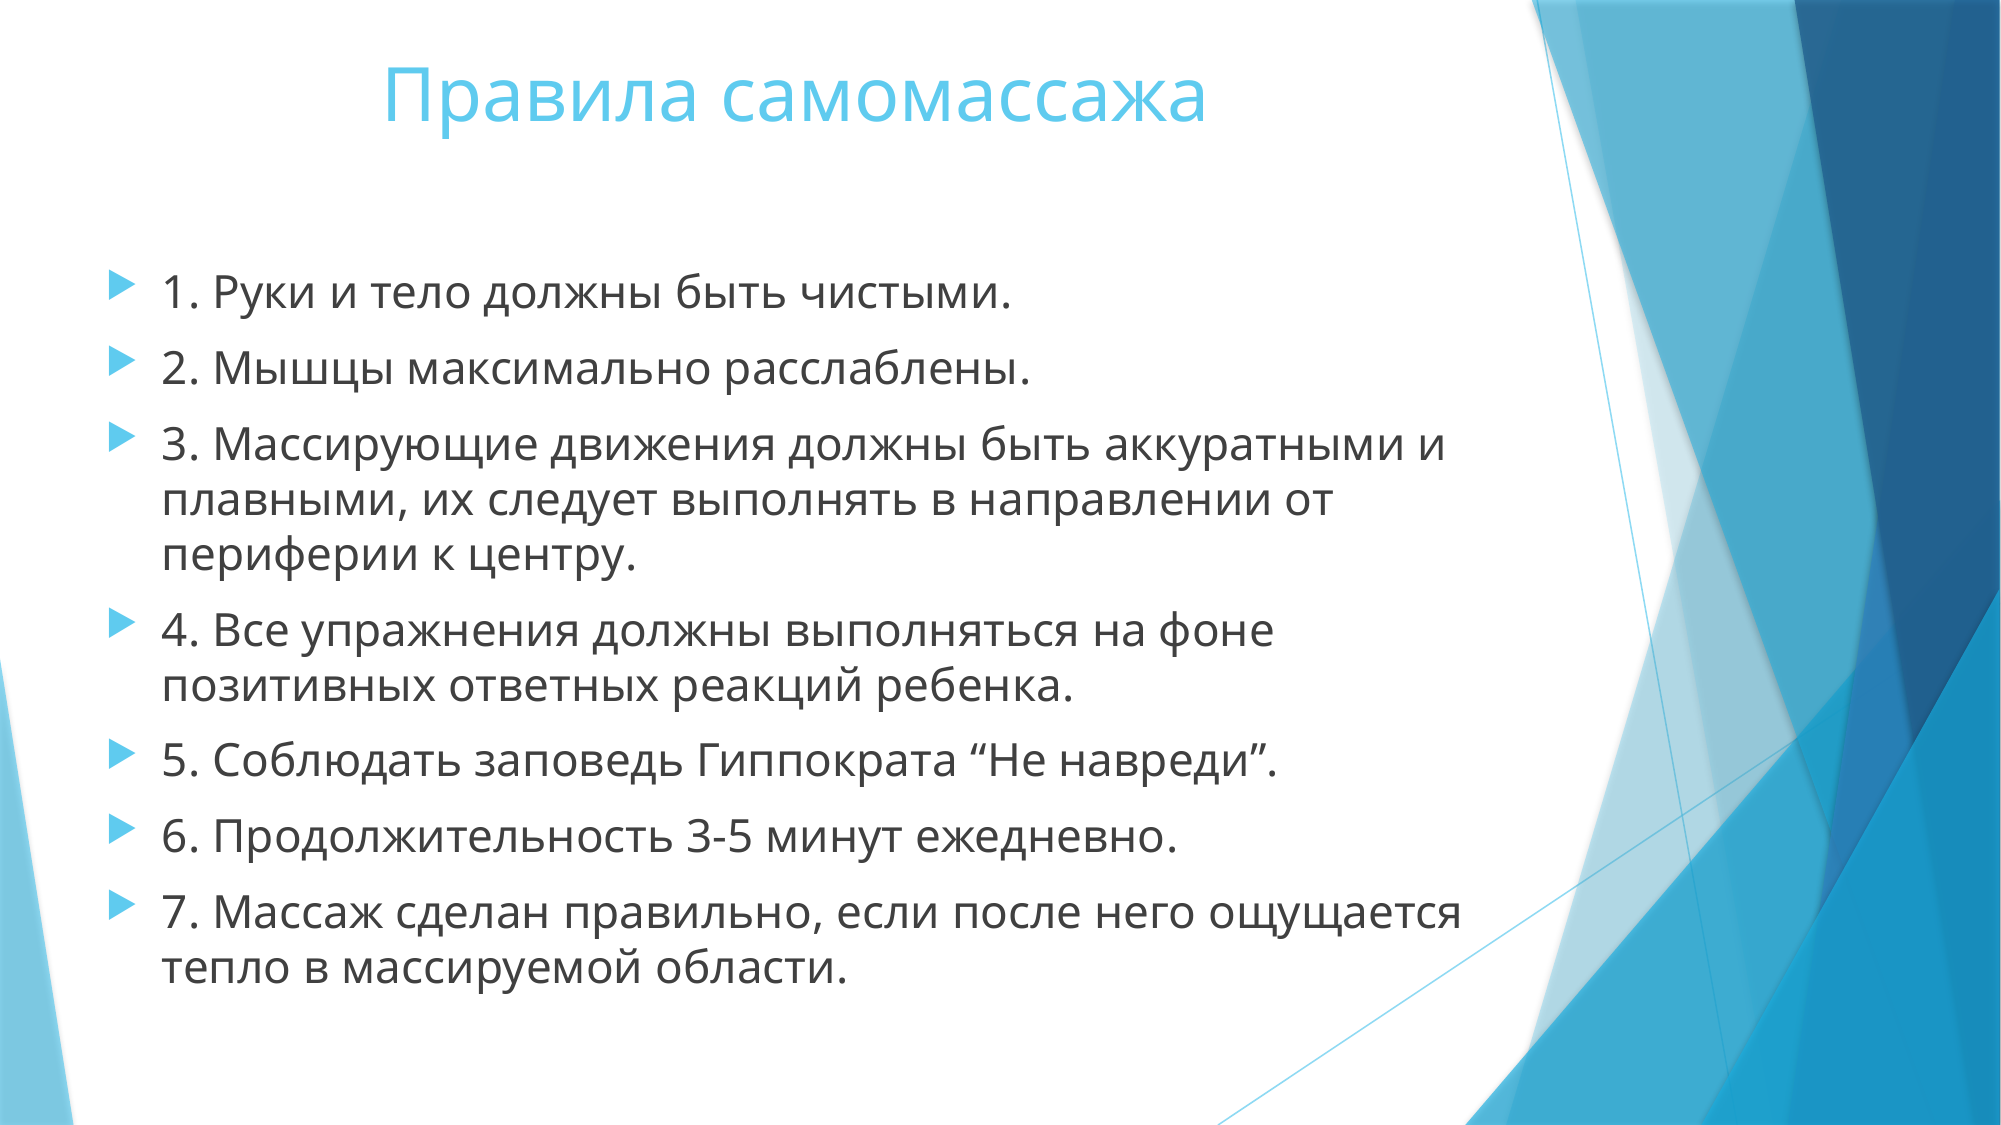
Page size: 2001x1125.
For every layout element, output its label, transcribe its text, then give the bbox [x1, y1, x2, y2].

list 1. Руки и тело должны быть чистыми. 2. Мышцы максимально расслаблены. 3. Массирующие движения должны быть аккуратными и плавными, их следует выполнять в направлении от периферии к центру. 4. Все упражнения должны выполняться на фоне позитивных ответных реакций ребенка. 5. Соблюдать заповедь Гиппократа “Не навреди”. 6. Продолжительность 3-5 минут ежедневно. 7. Массаж сделан правильно, если после него ощущается тепло в массируемой области. [90, 255, 1501, 892]
title Правила самомассажа [90, 38, 1501, 255]
